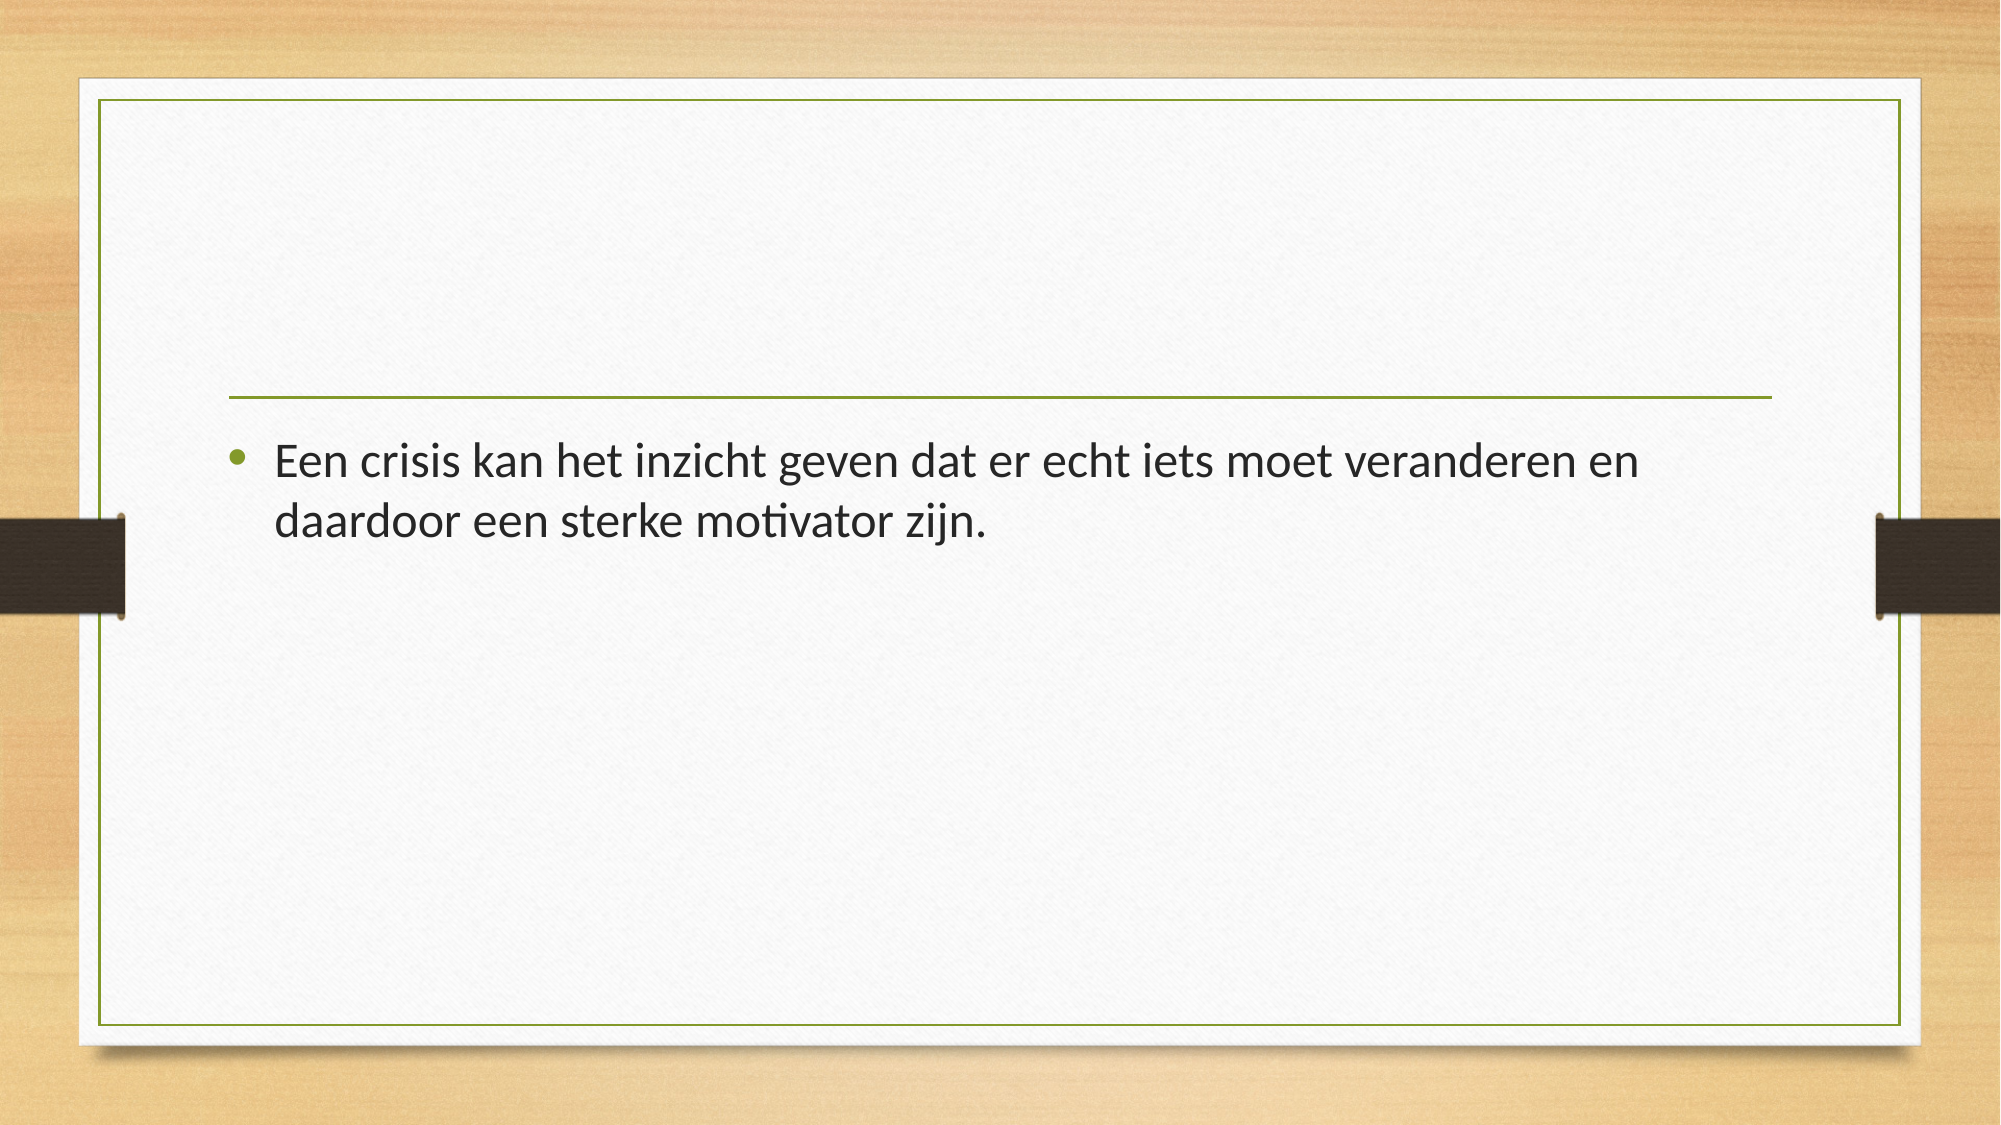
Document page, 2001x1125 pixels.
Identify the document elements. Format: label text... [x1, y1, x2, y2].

picture [0, 0, 2001, 1125]
list Een crisis kan het inzicht geven dat er echt iets moet veranderen en daardoor een sterke motivator zijn. [212, 419, 1788, 964]
